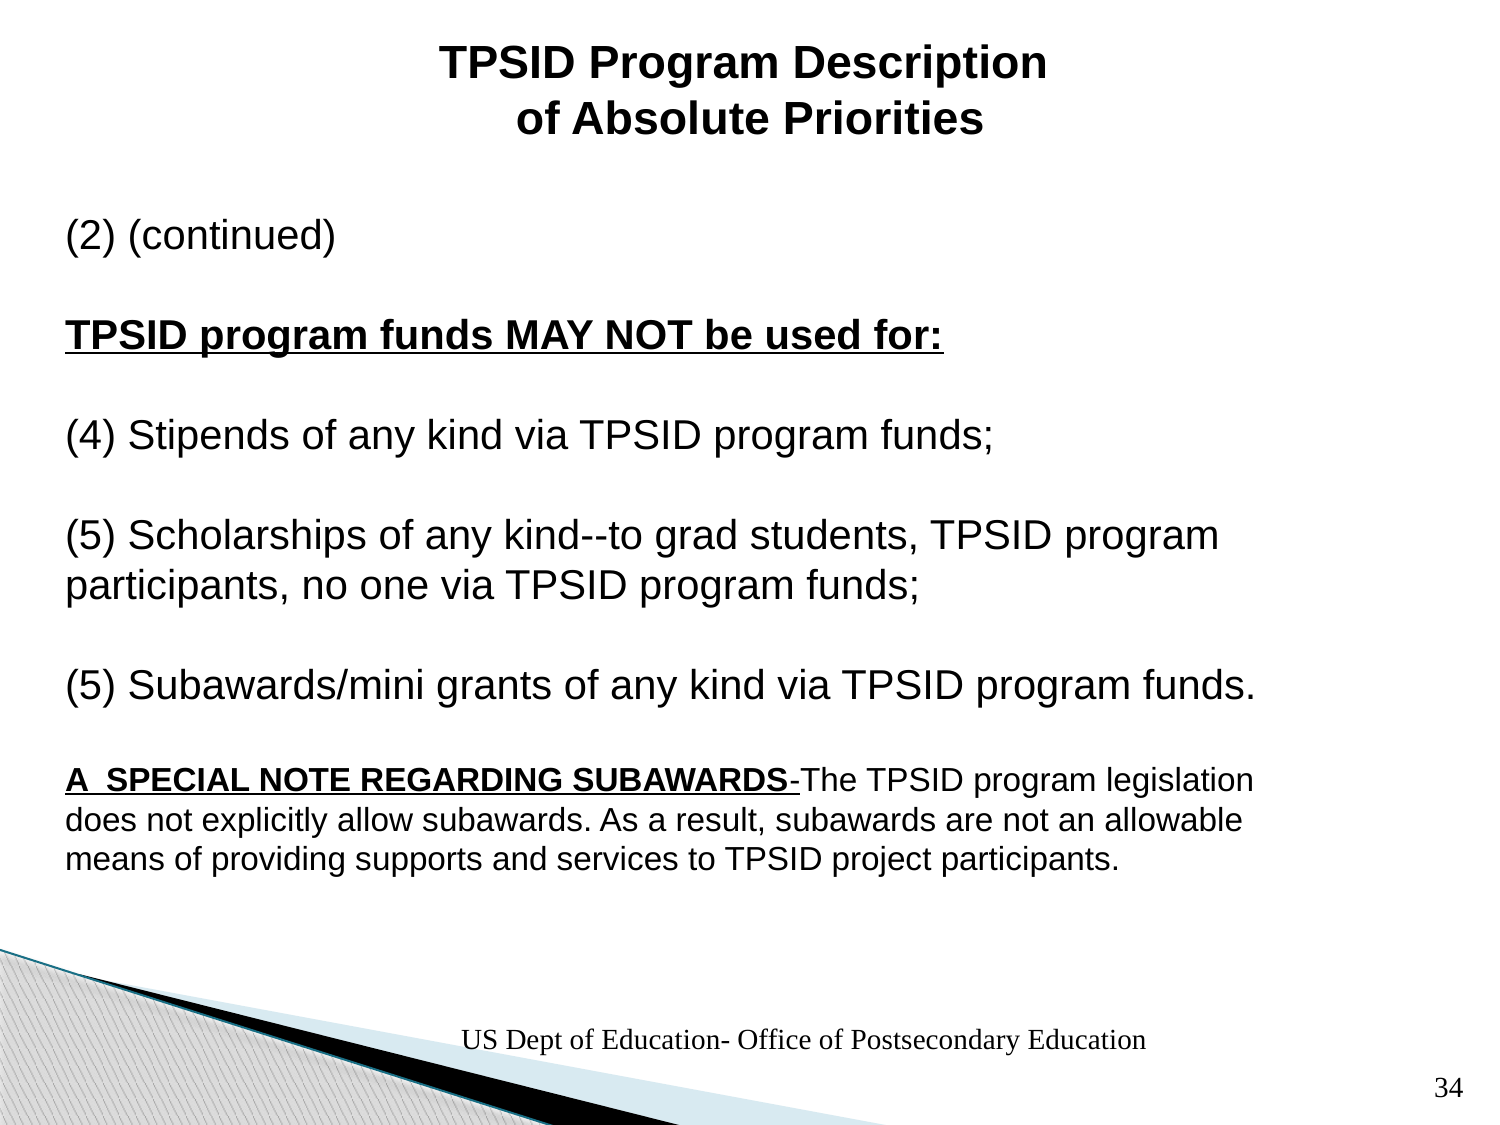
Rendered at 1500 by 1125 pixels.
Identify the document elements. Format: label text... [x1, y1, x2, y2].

title TPSID Program Description of Absolute Priorities [37, 24, 1450, 152]
footer US Dept of Education- Office of Postsecondary Education [387, 1025, 1163, 1063]
slide_number 34 [1418, 1051, 1479, 1112]
list (2) (continued) TPSID program funds MAY NOT be used for: (4) Stipends of any kind via TPSID program funds; (5) Scholarships of any kind--to grad students, TPSID program participants, no one via TPSID program funds; (5) Subawards/mini grants of any kind via TPSID program funds. A SPECIAL NOTE REGARDING SUBAWARDS-The TPSID program legislation does not explicitly allow subawards. As a result, subawards are not an allowable means of providing supports and services to TPSID project participants. [50, 152, 1275, 759]
